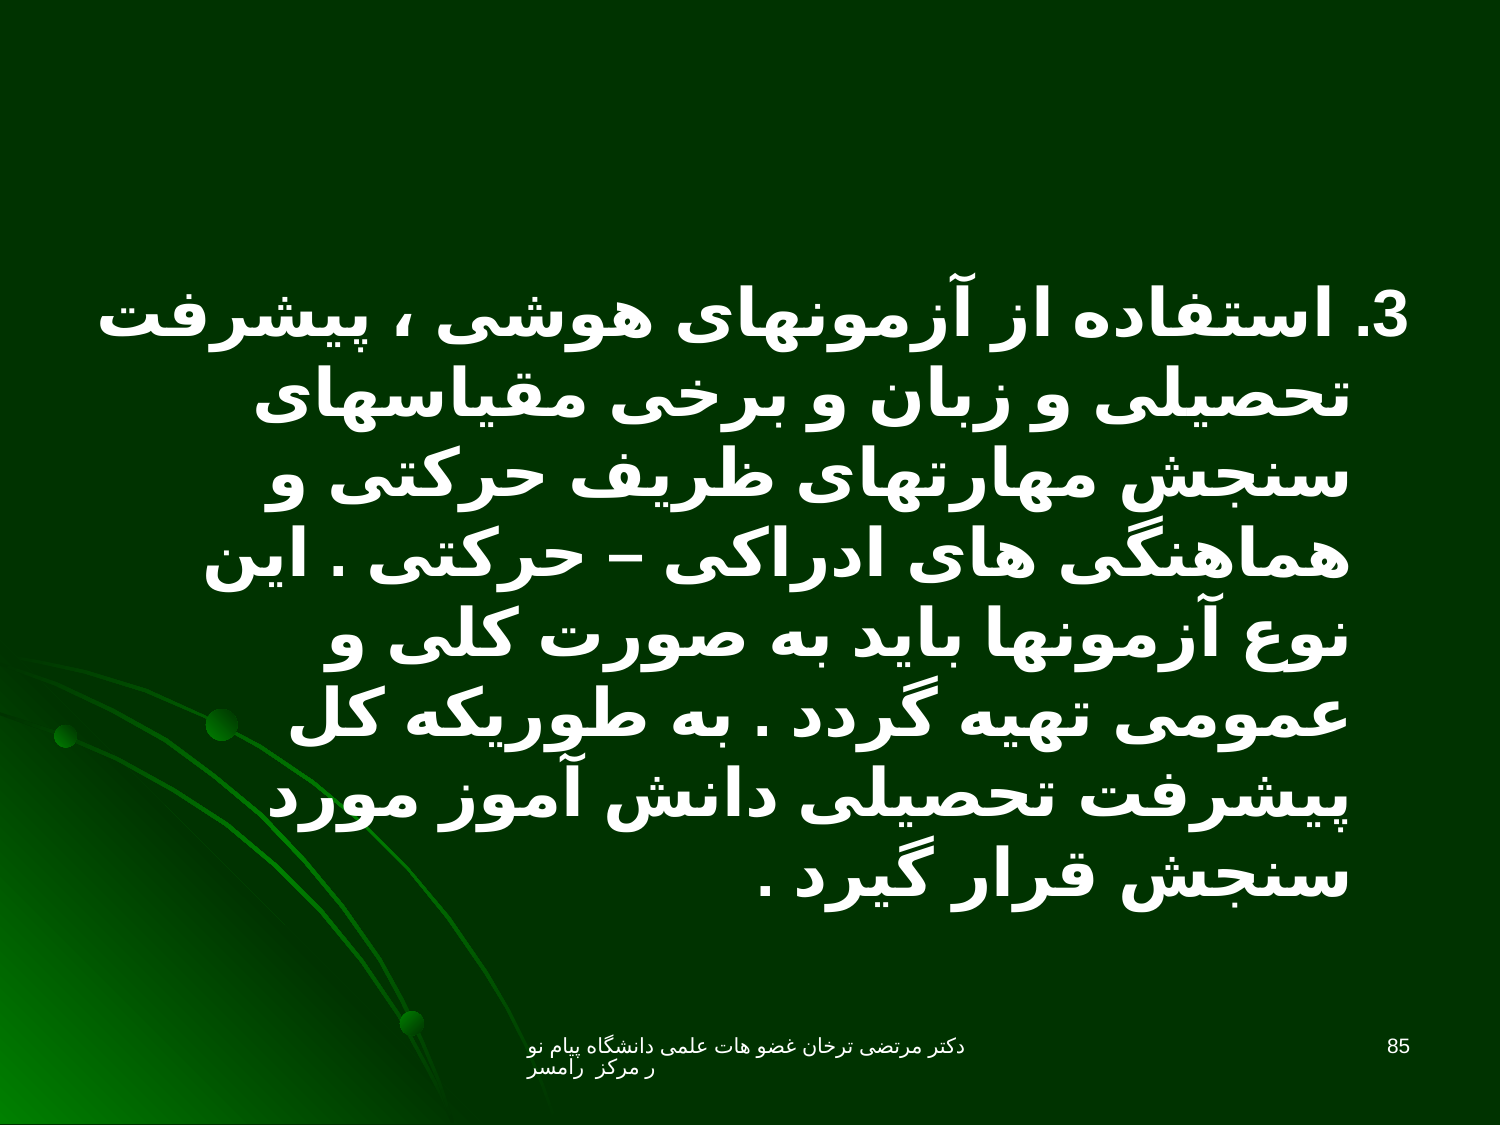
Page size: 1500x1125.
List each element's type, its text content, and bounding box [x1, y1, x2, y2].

list 3. استفاده از آزمونهای هوشی ، پیشرفت تحصیلی و زبان و برخی مقیاسهای سنجش مهارتهای ظریف حرکتی و هماهنگی های ادراکی – حرکتی . این نوع آزمونها باید به صورت کلی و عمومی تهیه گردد . به طوریکه کل پیشرفت تحصیلی دانش آموز مورد سنجش قرار گیرد . [74, 262, 1426, 1006]
slide_number 85 [1074, 1024, 1426, 1101]
footer دکتر مرتضی ترخان غضو هات علمی دانشگاه پیام نور مرکز رامسر [512, 1024, 988, 1101]
